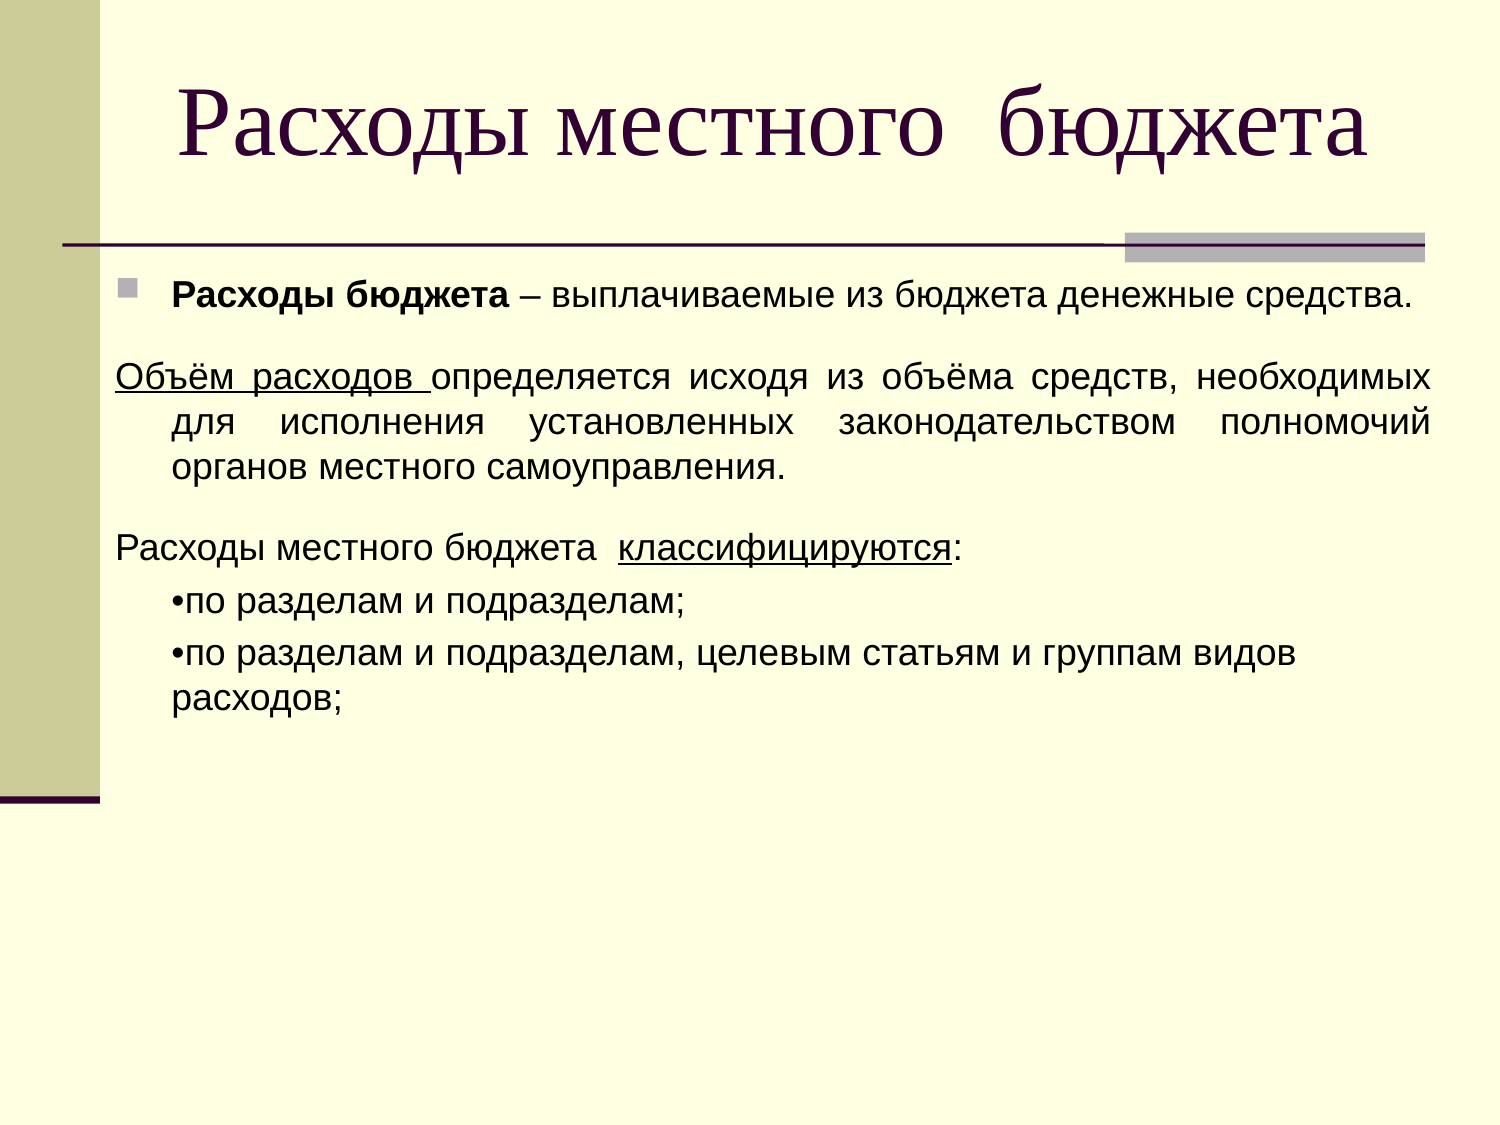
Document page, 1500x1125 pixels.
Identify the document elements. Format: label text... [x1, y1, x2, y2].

list Расходы бюджета – выплачиваемые из бюджета денежные средства. Объём расходов определяется исходя из объёма средств, необходимых для исполнения установленных законодательством полномочий органов местного самоуправления. Расходы местного бюджета классифицируются: •по разделам и подразделам; •по разделам и подразделам, целевым статьям и группам видов расходов; [100, 262, 1448, 1006]
title Расходы местного бюджета [149, 45, 1426, 185]
